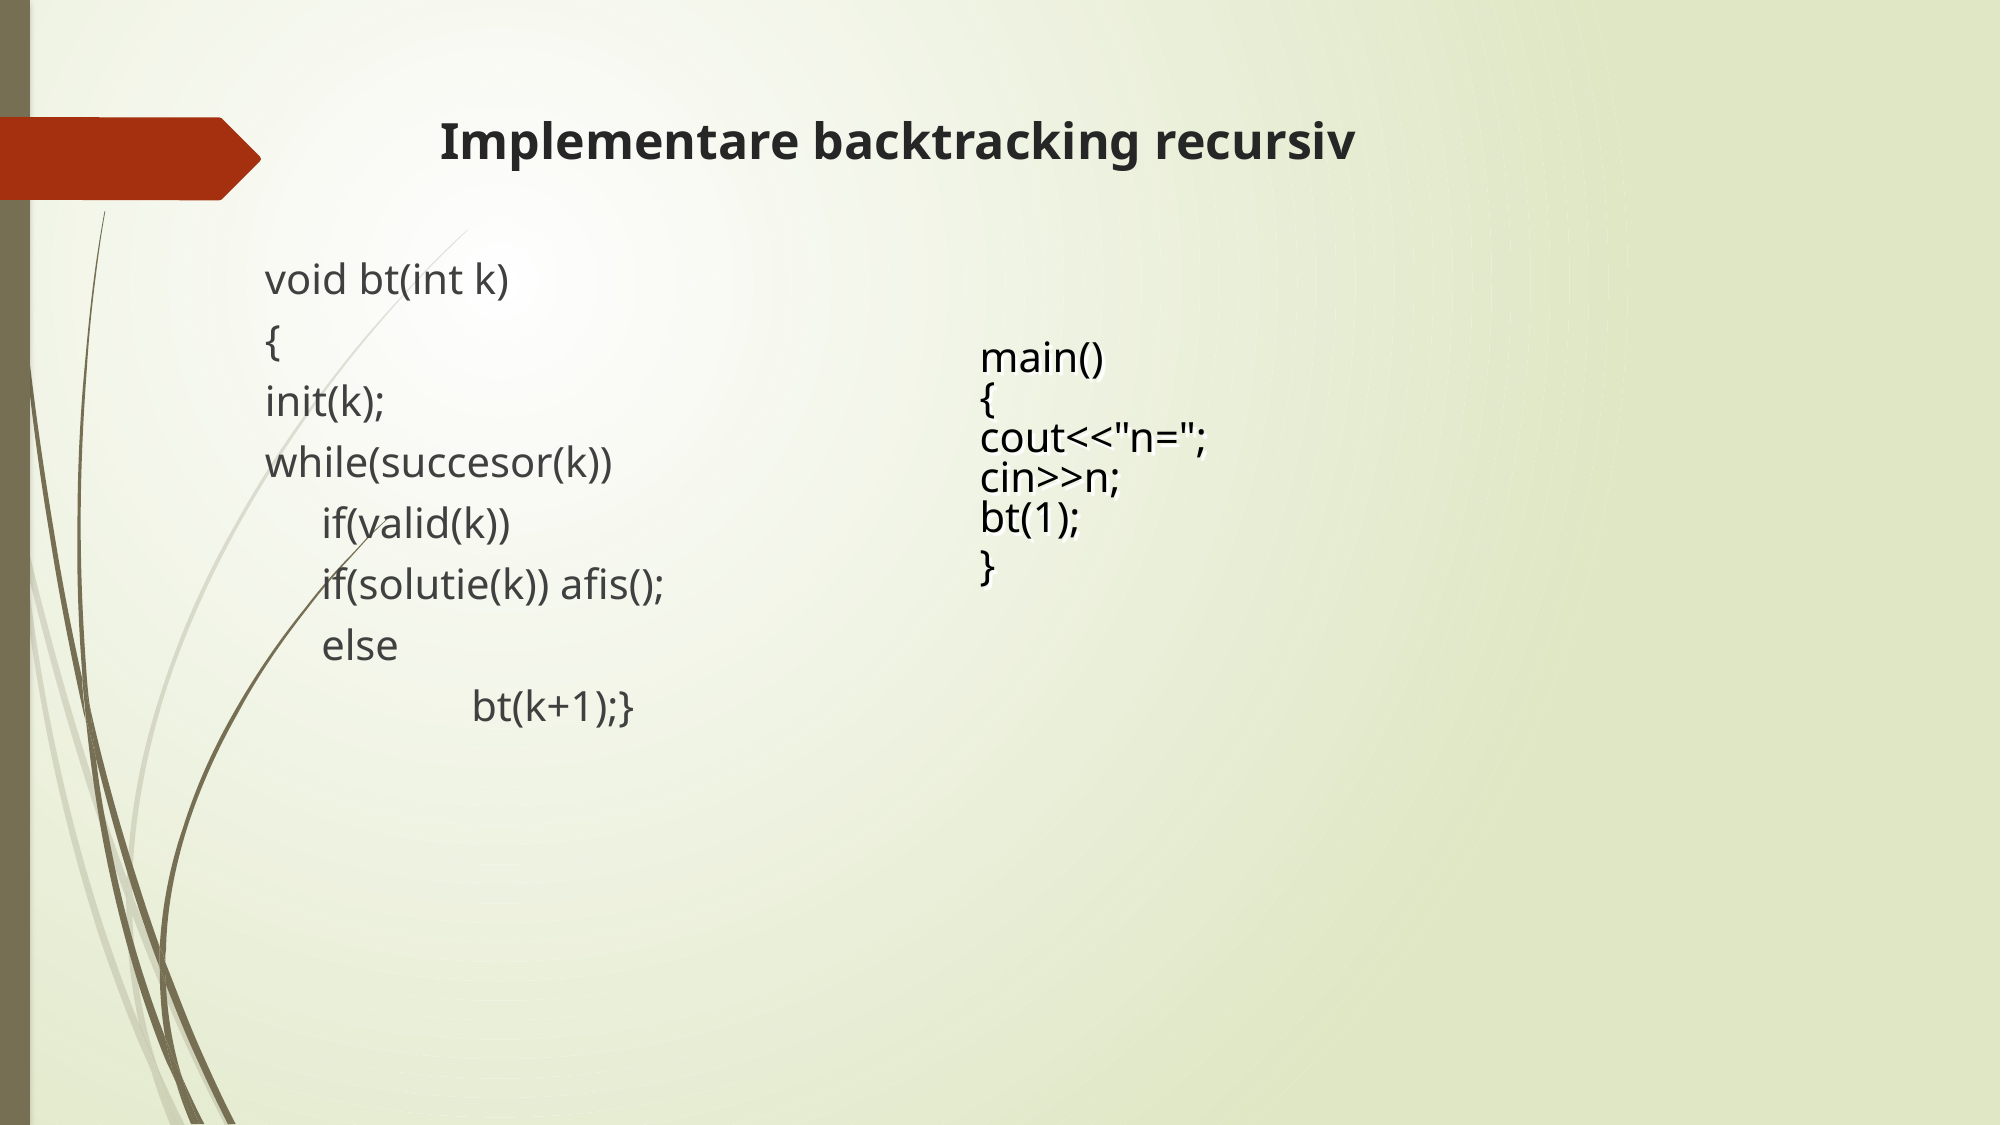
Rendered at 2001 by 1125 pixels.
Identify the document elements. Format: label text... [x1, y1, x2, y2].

list void bt(int k) { init(k); while(succesor(k)) if(valid(k)) if(solutie(k)) afis(); else bt(k+1);} [249, 255, 906, 1125]
text_box main() { cout<<"n="; cin>>n; bt(1); } [964, 292, 1680, 1073]
title Implementare backtracking recursiv [425, 102, 1888, 306]
